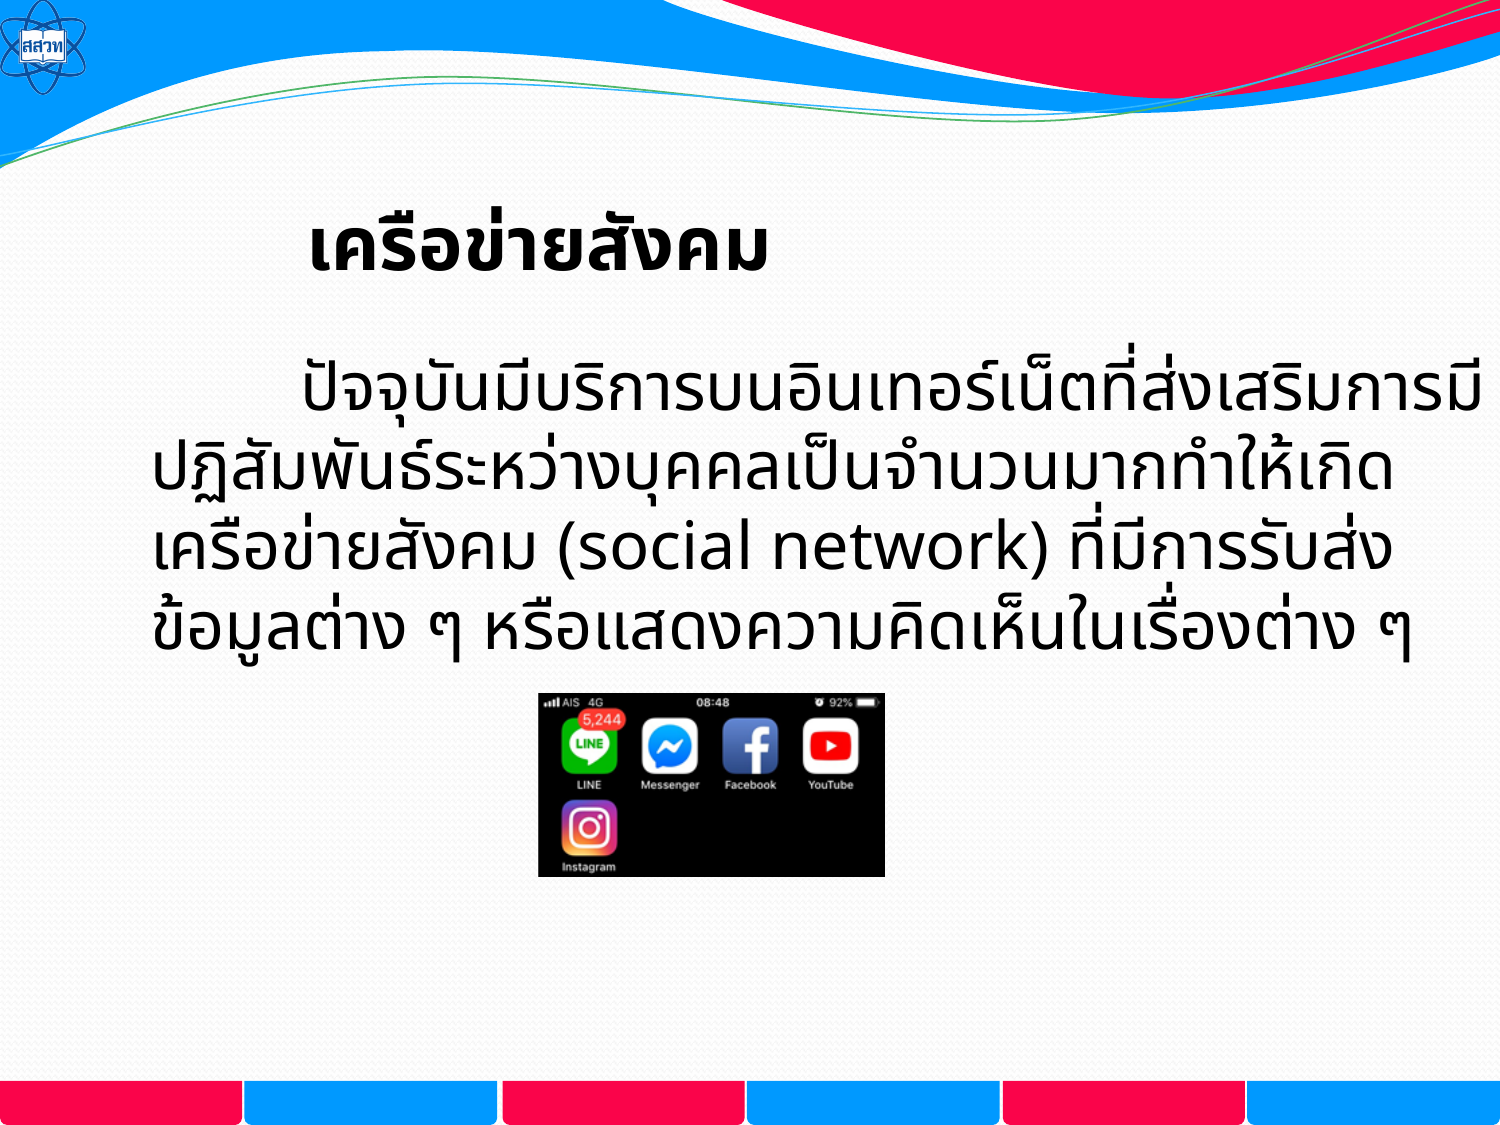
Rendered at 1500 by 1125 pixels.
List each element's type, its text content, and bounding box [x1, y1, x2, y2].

text_box ปัจจุบันมีบริการบนอินเทอร์เน็ตที่ส่งเสริมการมีปฏิสัมพันธ์ระหว่างบุคคลเป็นจำนวนมากทำให้เกิดเครือข่ายสังคม (social network) ที่มีการรับส่งข้อมูลต่าง ๆ หรือแสดงความคิดเห็นในเรื่องต่าง ๆ [139, 338, 1499, 669]
text_box เครือข่ายสังคม [301, 171, 1292, 291]
picture [0, 0, 86, 95]
picture [537, 693, 885, 877]
